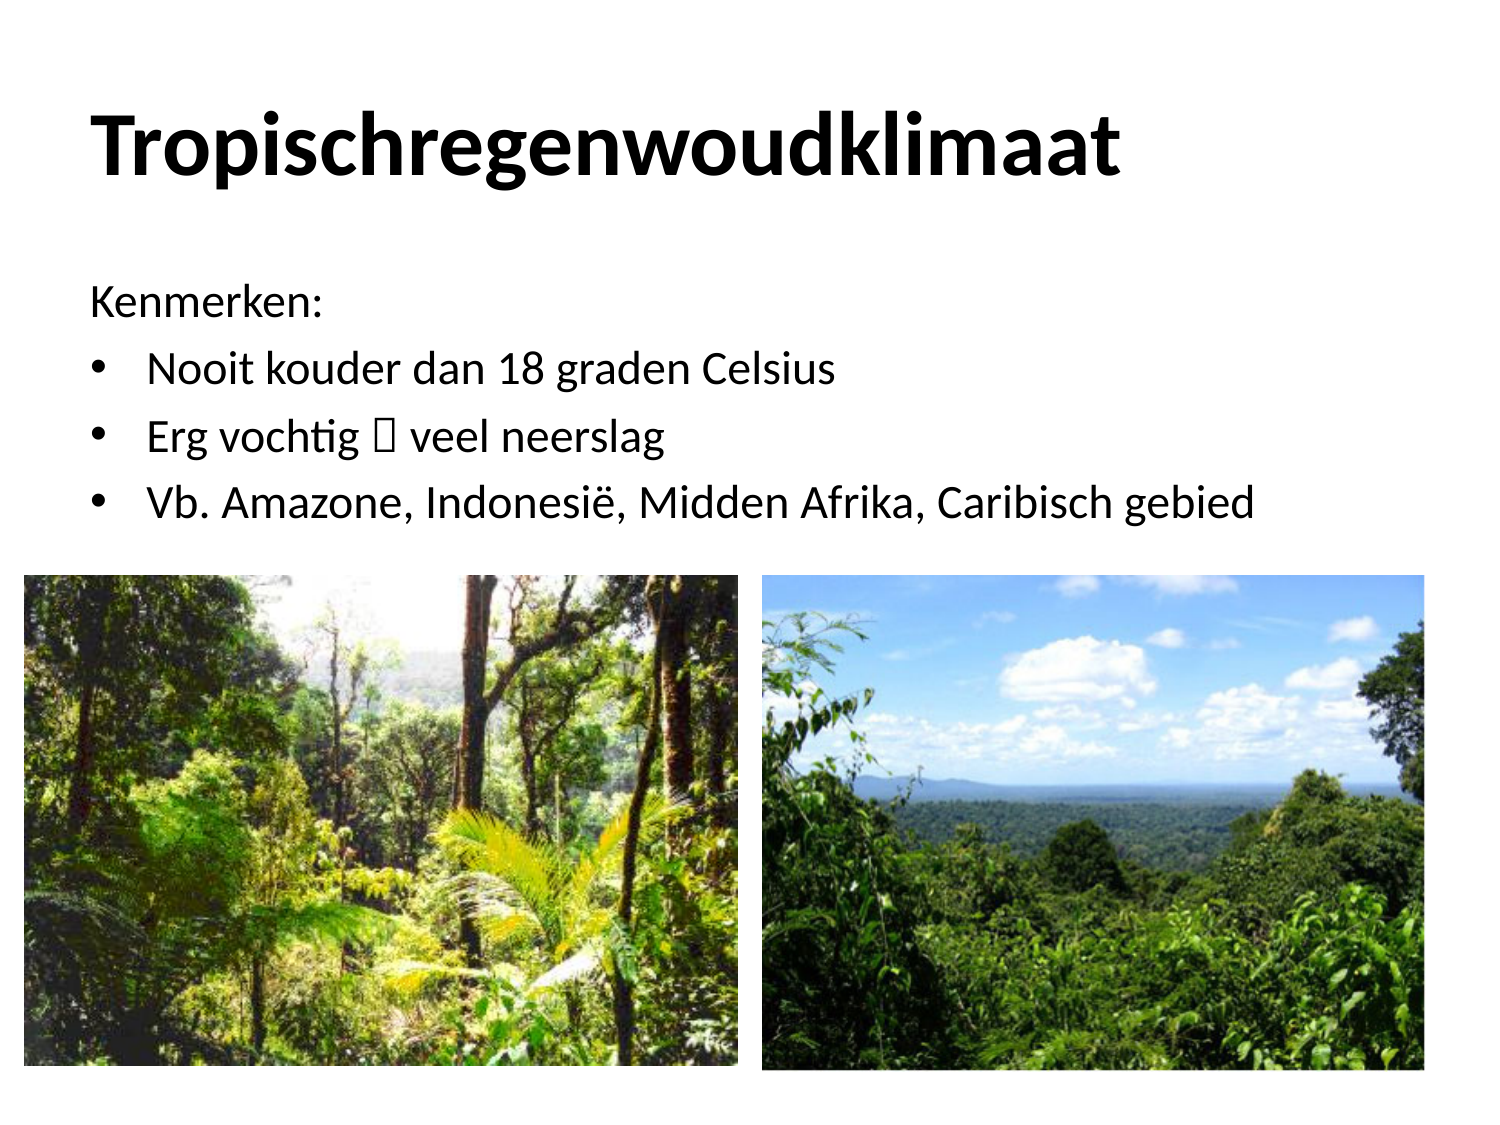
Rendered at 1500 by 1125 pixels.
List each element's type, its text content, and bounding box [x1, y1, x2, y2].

picture [24, 574, 738, 1066]
picture [762, 574, 1426, 1073]
list Kenmerken: Nooit kouder dan 18 graden Celsius Erg vochtig  veel neerslag Vb. Amazone, Indonesië, Midden Afrika, Caribisch gebied [74, 262, 1459, 1005]
title Tropischregenwoudklimaat [75, 45, 1425, 233]
